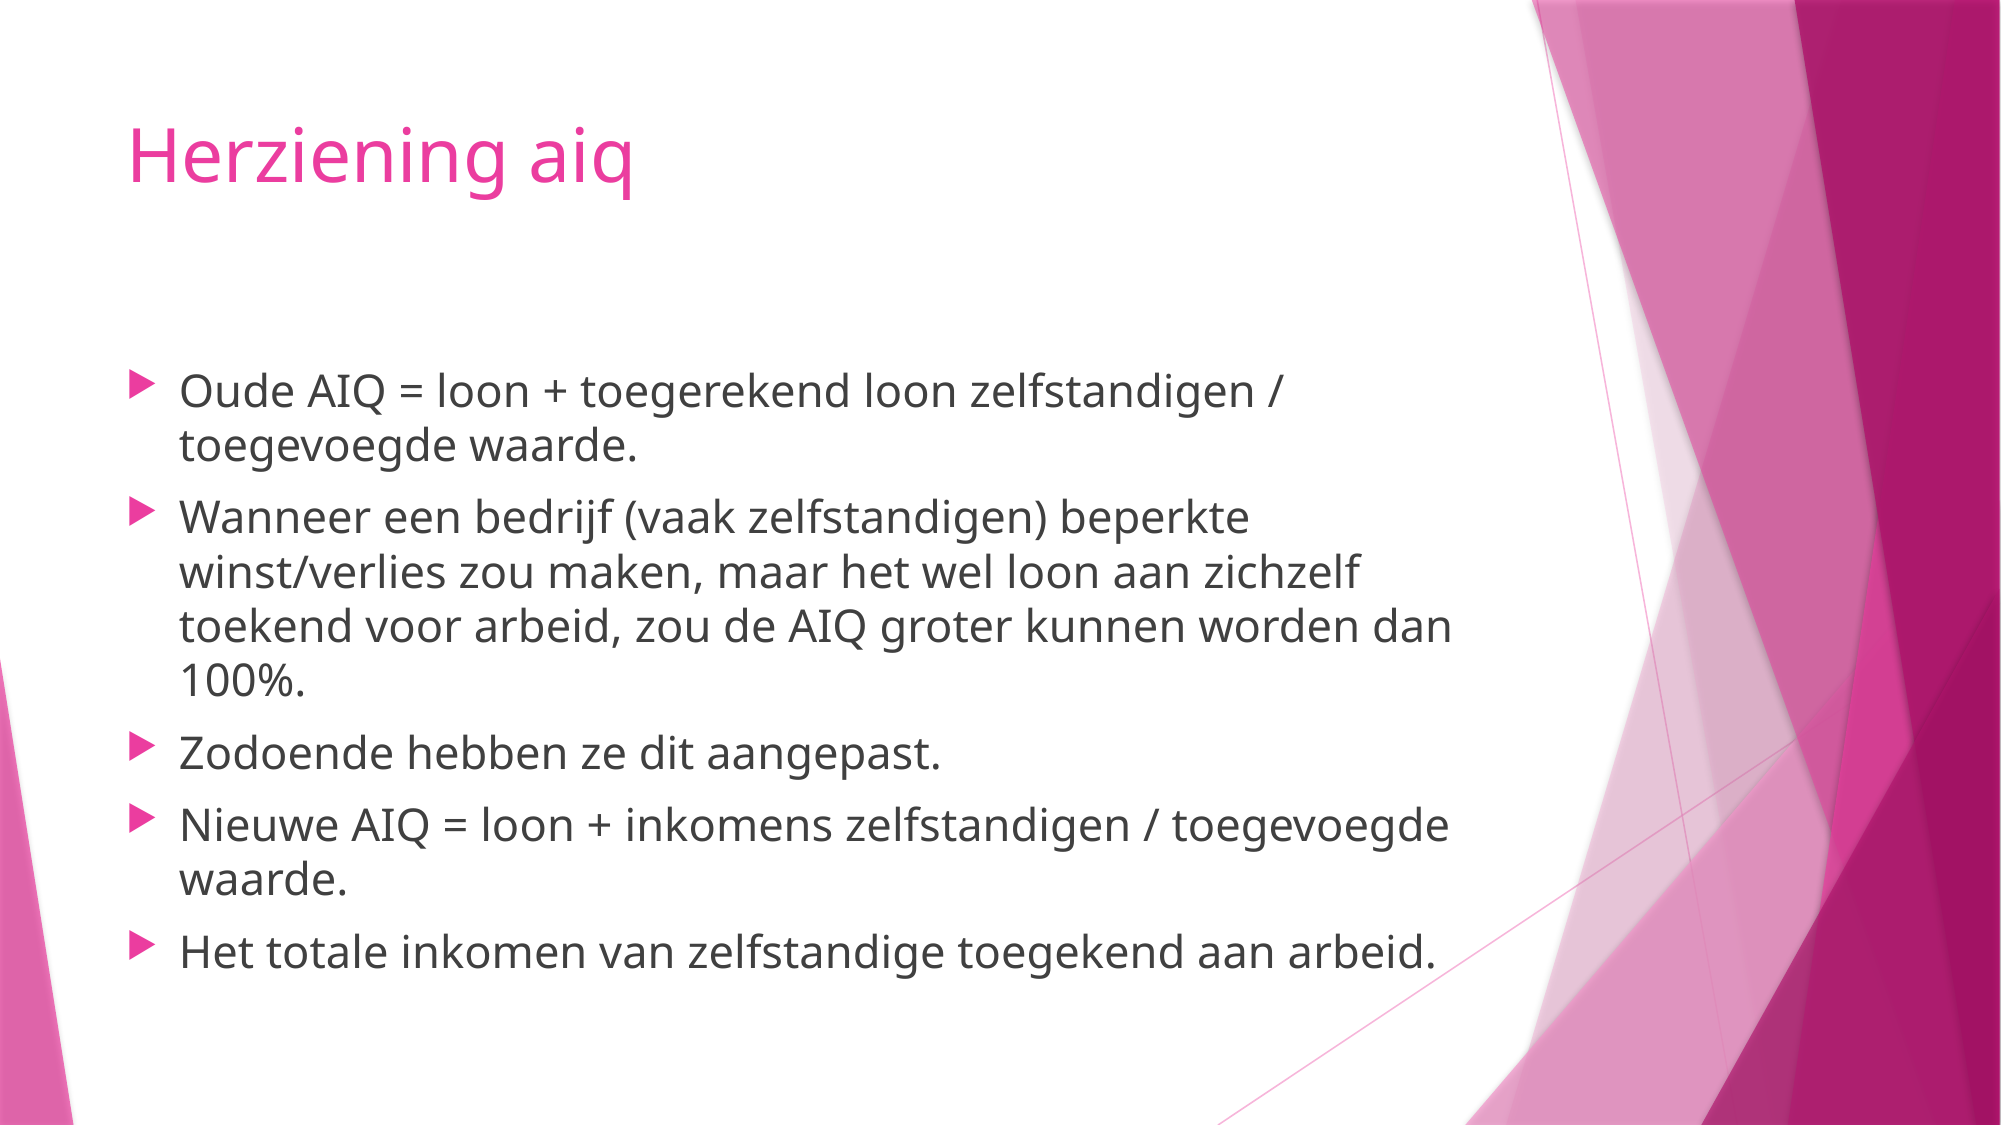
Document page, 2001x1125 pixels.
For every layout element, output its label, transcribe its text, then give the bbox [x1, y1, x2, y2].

list Oude AIQ = loon + toegerekend loon zelfstandigen / toegevoegde waarde. Wanneer een bedrijf (vaak zelfstandigen) beperkte winst/verlies zou maken, maar het wel loon aan zichzelf toekend voor arbeid, zou de AIQ groter kunnen worden dan 100%. Zodoende hebben ze dit aangepast. Nieuwe AIQ = loon + inkomens zelfstandigen / toegevoegde waarde. Het totale inkomen van zelfstandige toegekend aan arbeid. [111, 354, 1522, 992]
title Herziening aiq [111, 99, 1522, 317]
